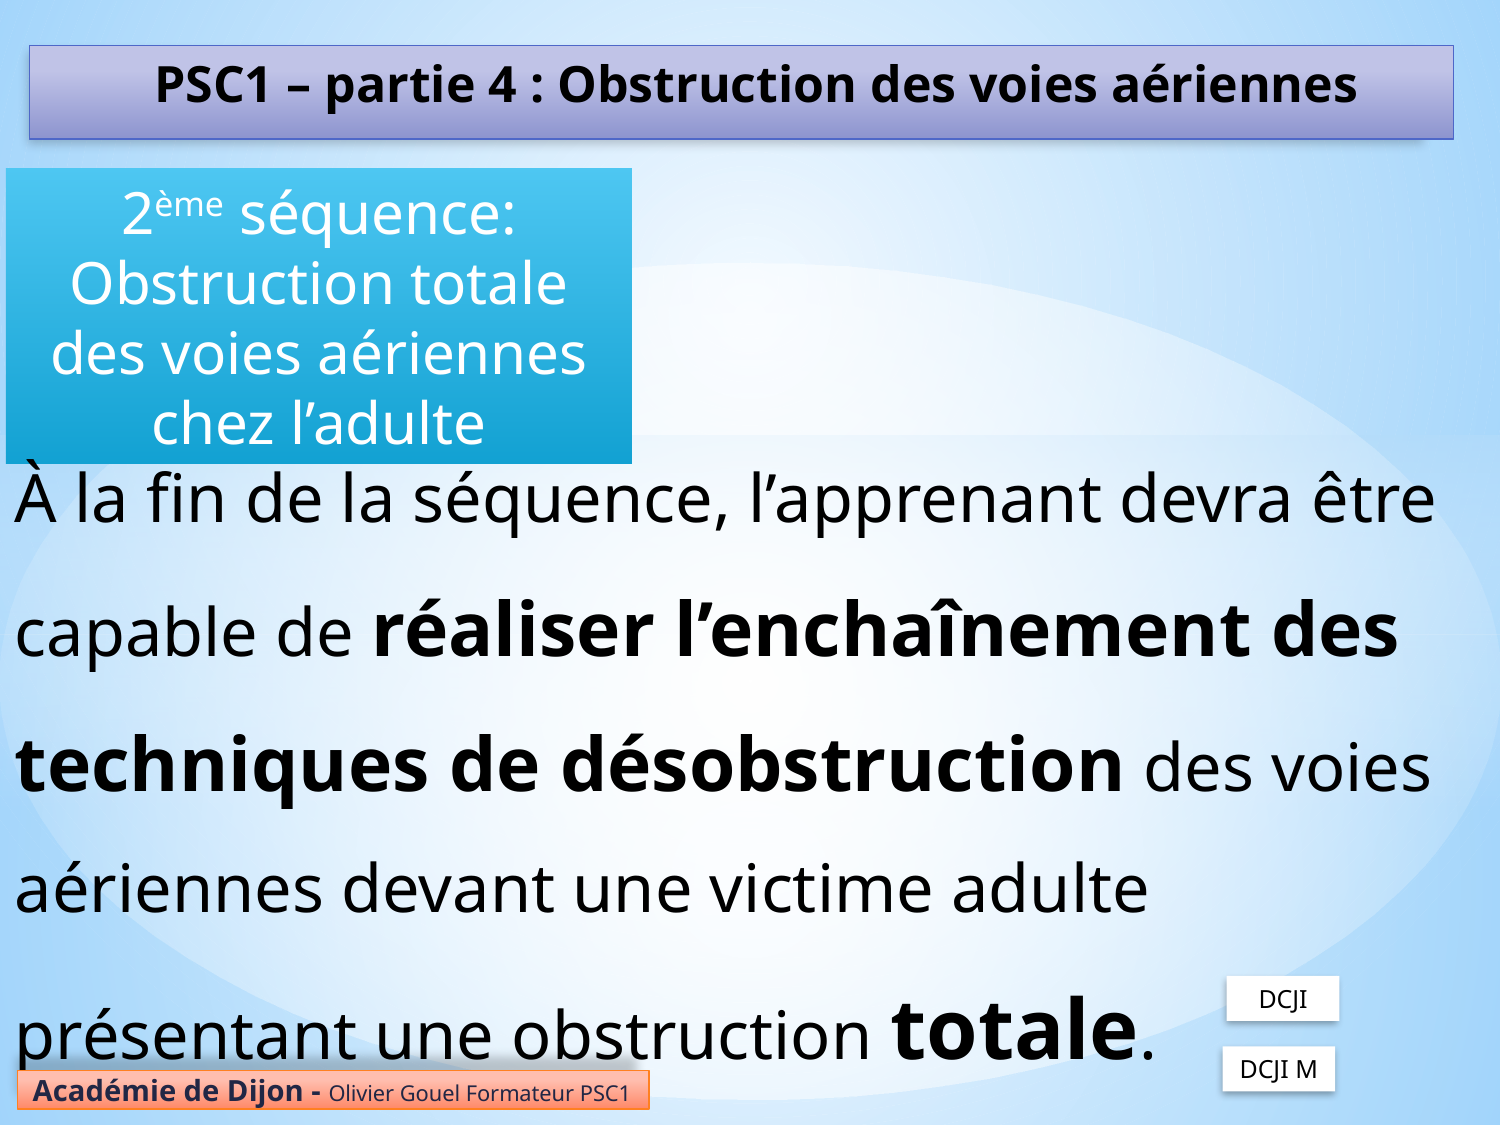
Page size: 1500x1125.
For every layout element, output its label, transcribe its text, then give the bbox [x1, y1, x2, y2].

text_box À la fin de la séquence, l’apprenant devra être capable de réaliser l’enchaînement des techniques de désobstruction des voies aériennes devant une victime adulte présentant une obstruction totale. [0, 408, 1500, 1084]
text_box 2ème séquence: Obstruction totale des voies aériennes chez l’adulte [5, 168, 632, 408]
text_box DCJI [1226, 975, 1340, 1022]
title PSC1 – partie 4 : Obstruction des voies aériennes [29, 45, 1454, 140]
text_box DCJI M [1222, 1046, 1336, 1092]
subtitle Académie de Dijon - Olivier Gouel Formateur PSC1 [17, 1070, 650, 1110]
